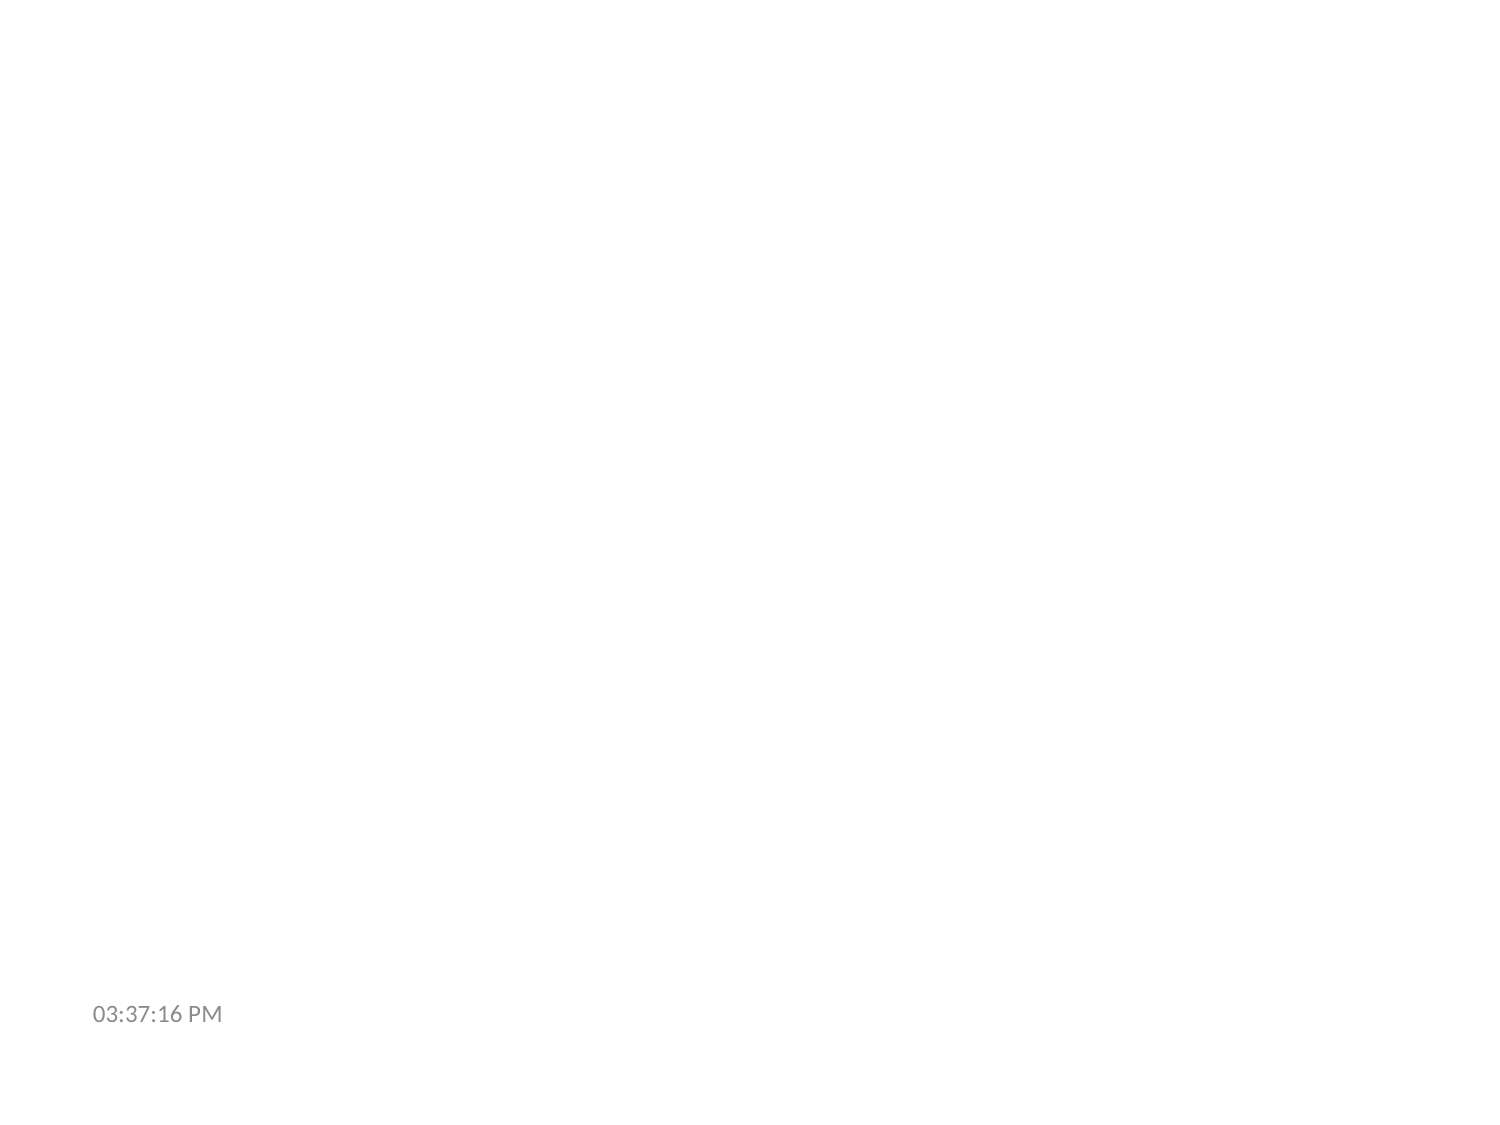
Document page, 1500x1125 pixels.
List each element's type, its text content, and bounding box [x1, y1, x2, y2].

text_box 3:35:09 PM [77, 982, 428, 1043]
